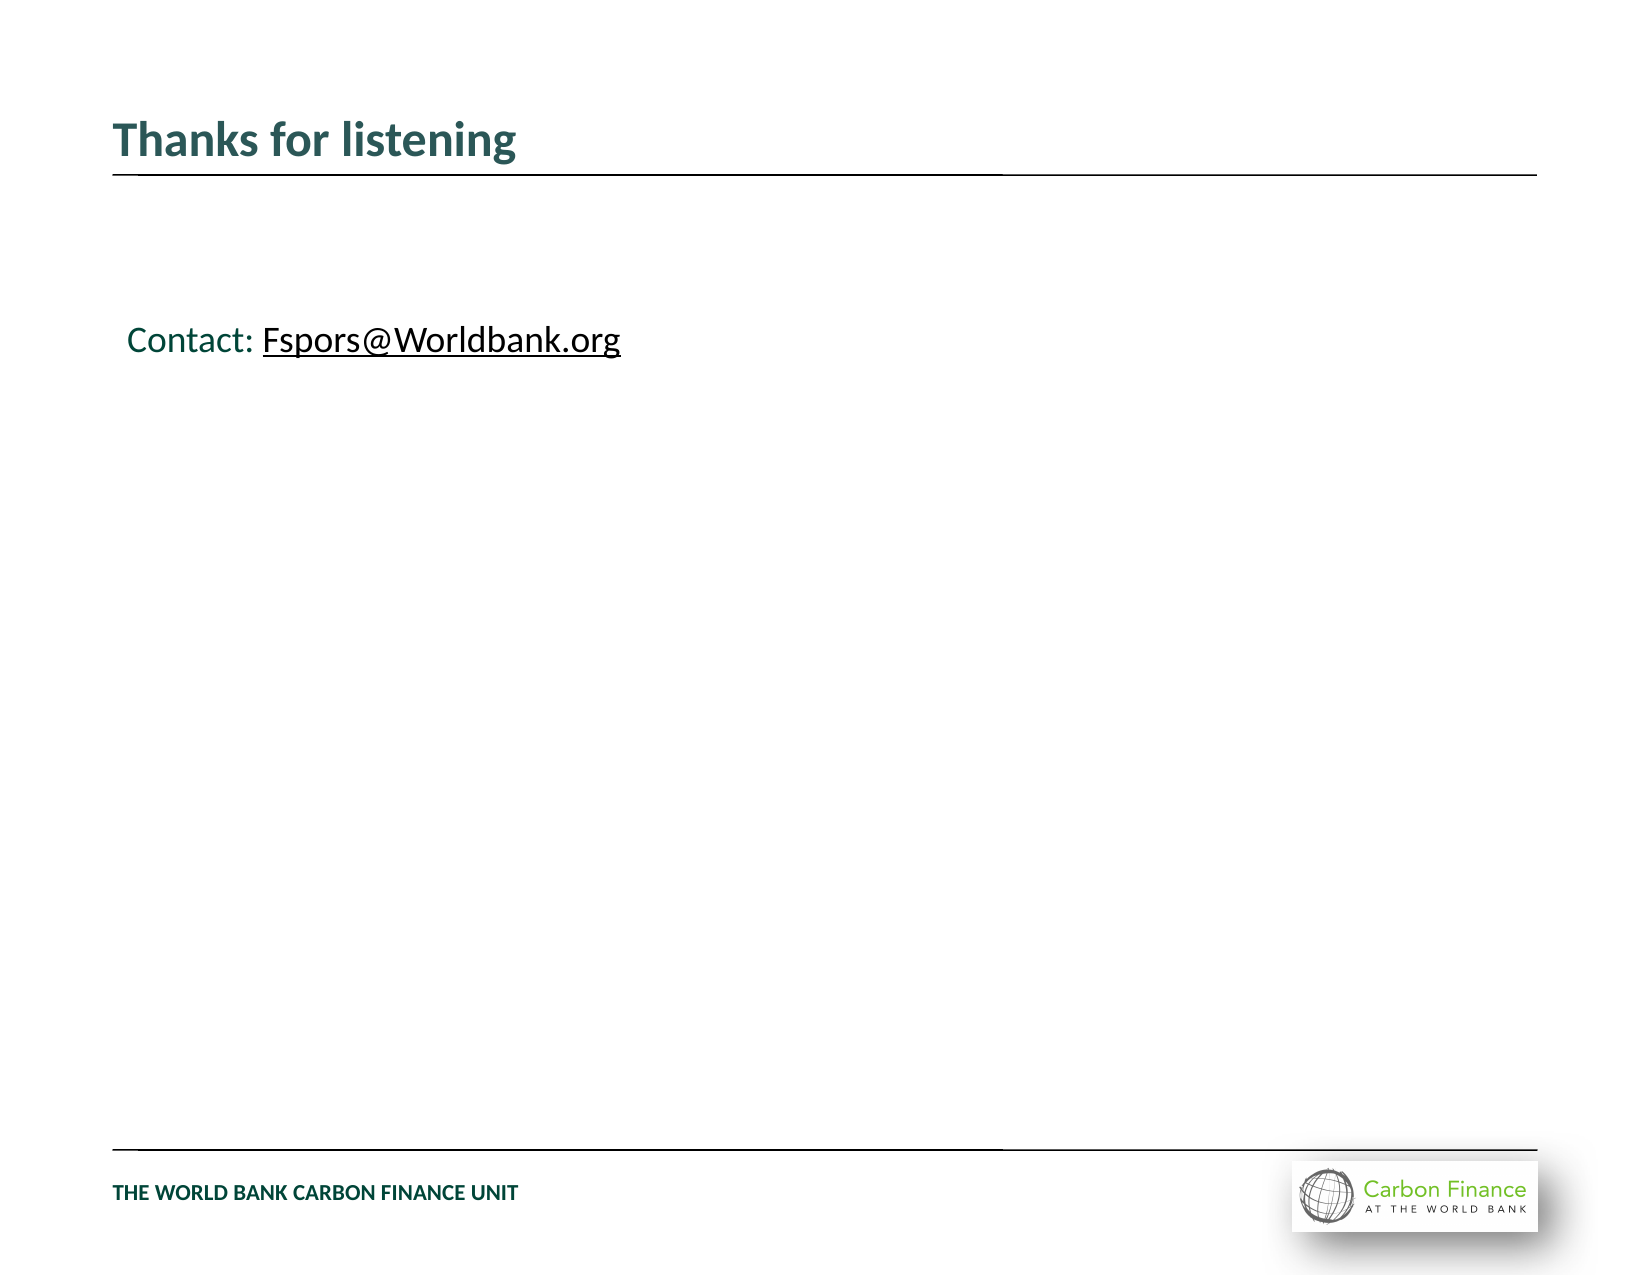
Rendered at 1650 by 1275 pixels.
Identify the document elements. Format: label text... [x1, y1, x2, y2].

text_box Contact: Fspors@Worldbank.org [105, 202, 1538, 1043]
title Thanks for listening [112, 87, 1538, 176]
picture [1292, 1161, 1538, 1232]
